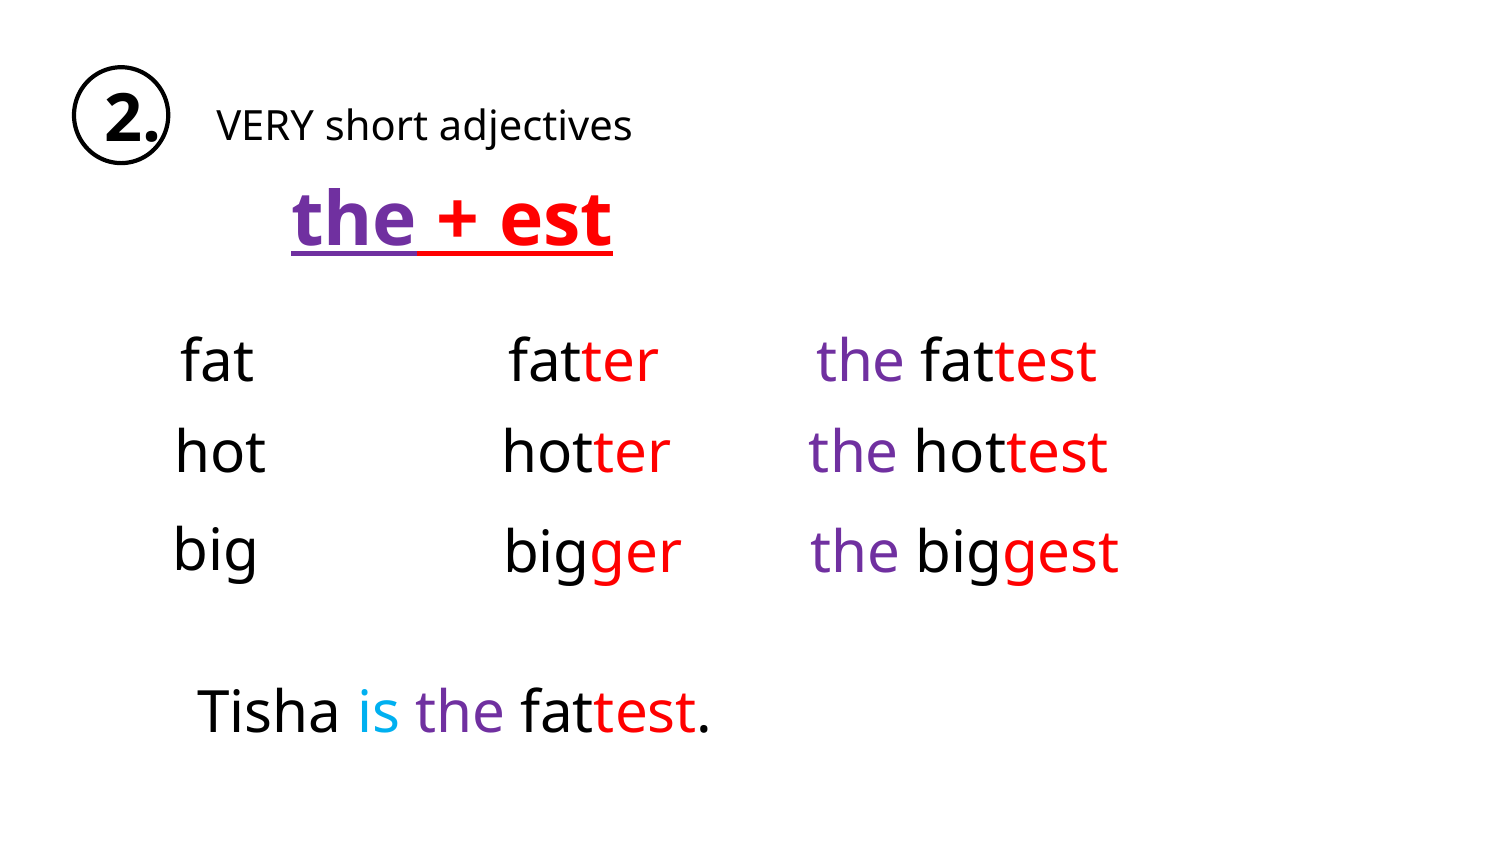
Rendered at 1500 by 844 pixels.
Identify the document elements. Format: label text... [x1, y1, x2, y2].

text_box big [157, 504, 274, 590]
text_box 2. [89, 67, 104, 76]
text_box 2. [138, 67, 194, 162]
text_box the hottest [794, 406, 1124, 492]
text_box [71, 65, 171, 166]
text_box hot [159, 406, 282, 492]
text_box VERY short adjectives [201, 91, 649, 156]
text_box 2. [89, 154, 101, 162]
text_box the biggest [795, 506, 1135, 592]
text_box hotter [486, 406, 687, 492]
text_box Tisha is the fattest. [182, 666, 728, 752]
text_box the + est [276, 163, 628, 268]
text_box fatter [493, 315, 675, 401]
text_box bigger [488, 506, 697, 592]
text_box the fattest [801, 315, 1113, 401]
text_box fat [165, 315, 270, 401]
